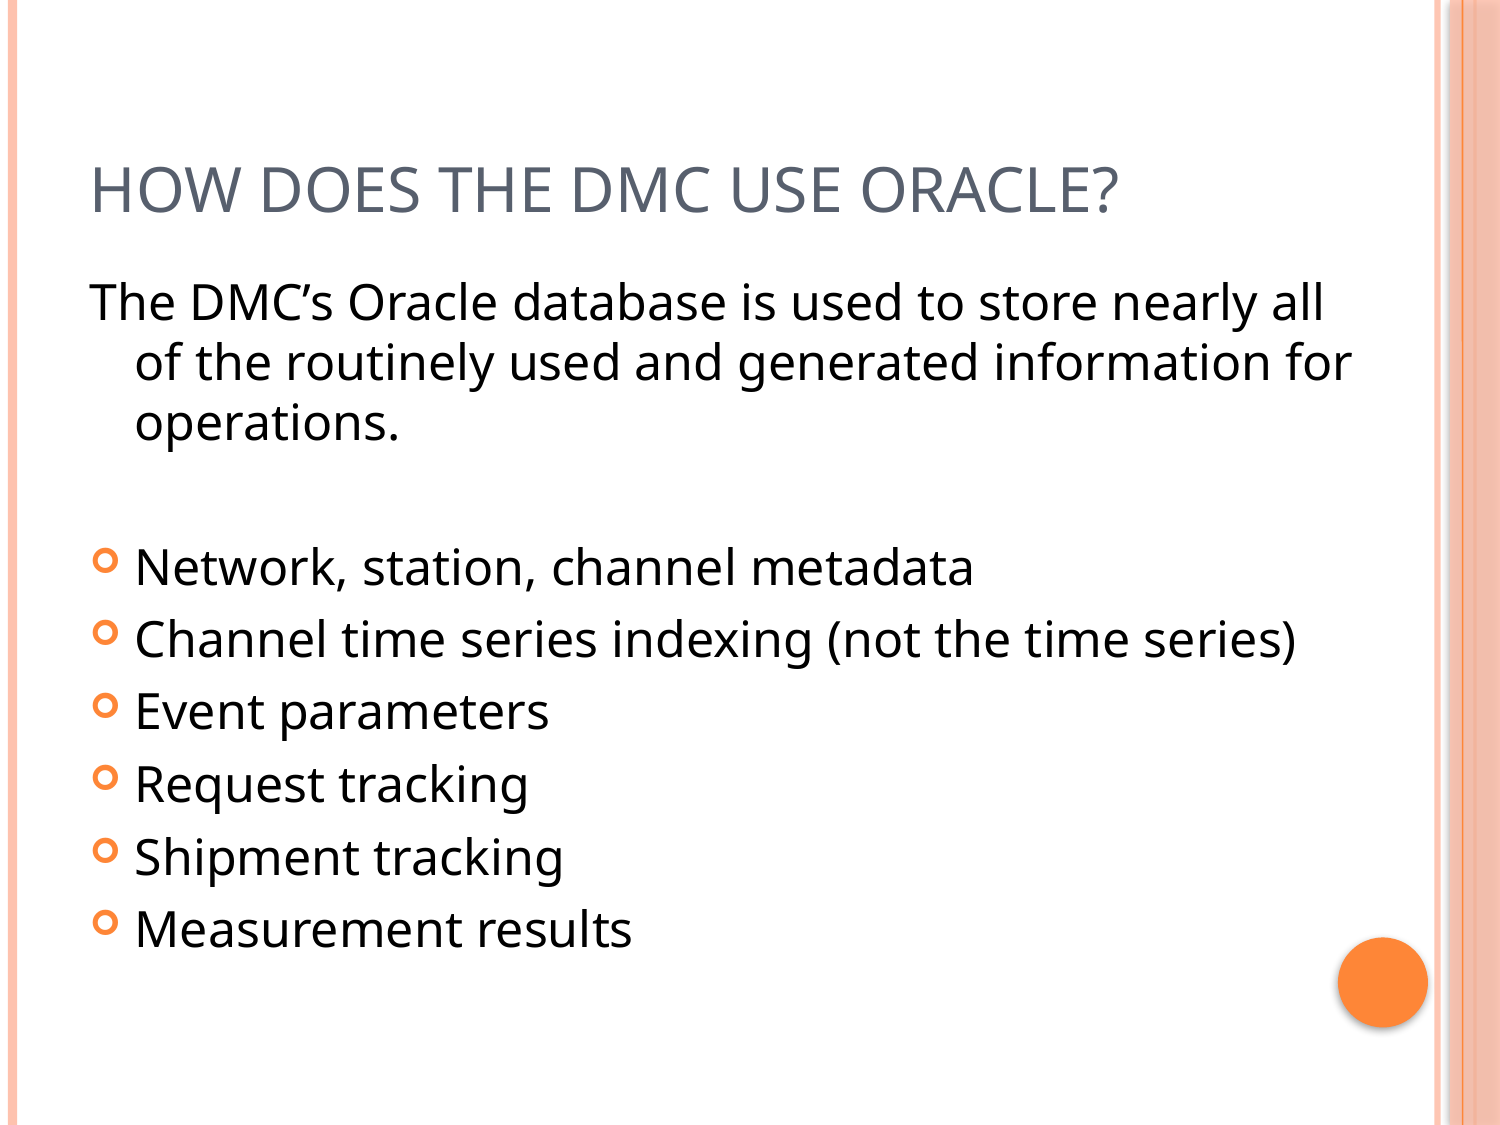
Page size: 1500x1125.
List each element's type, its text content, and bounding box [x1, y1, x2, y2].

title How does the DMC use Oracle? [75, 45, 1300, 233]
list The DMC’s Oracle database is used to store nearly all of the routinely used and generated information for operations. Network, station, channel metadata Channel time series indexing (not the time series) Event parameters Request tracking Shipment tracking Measurement results [75, 262, 1372, 1062]
